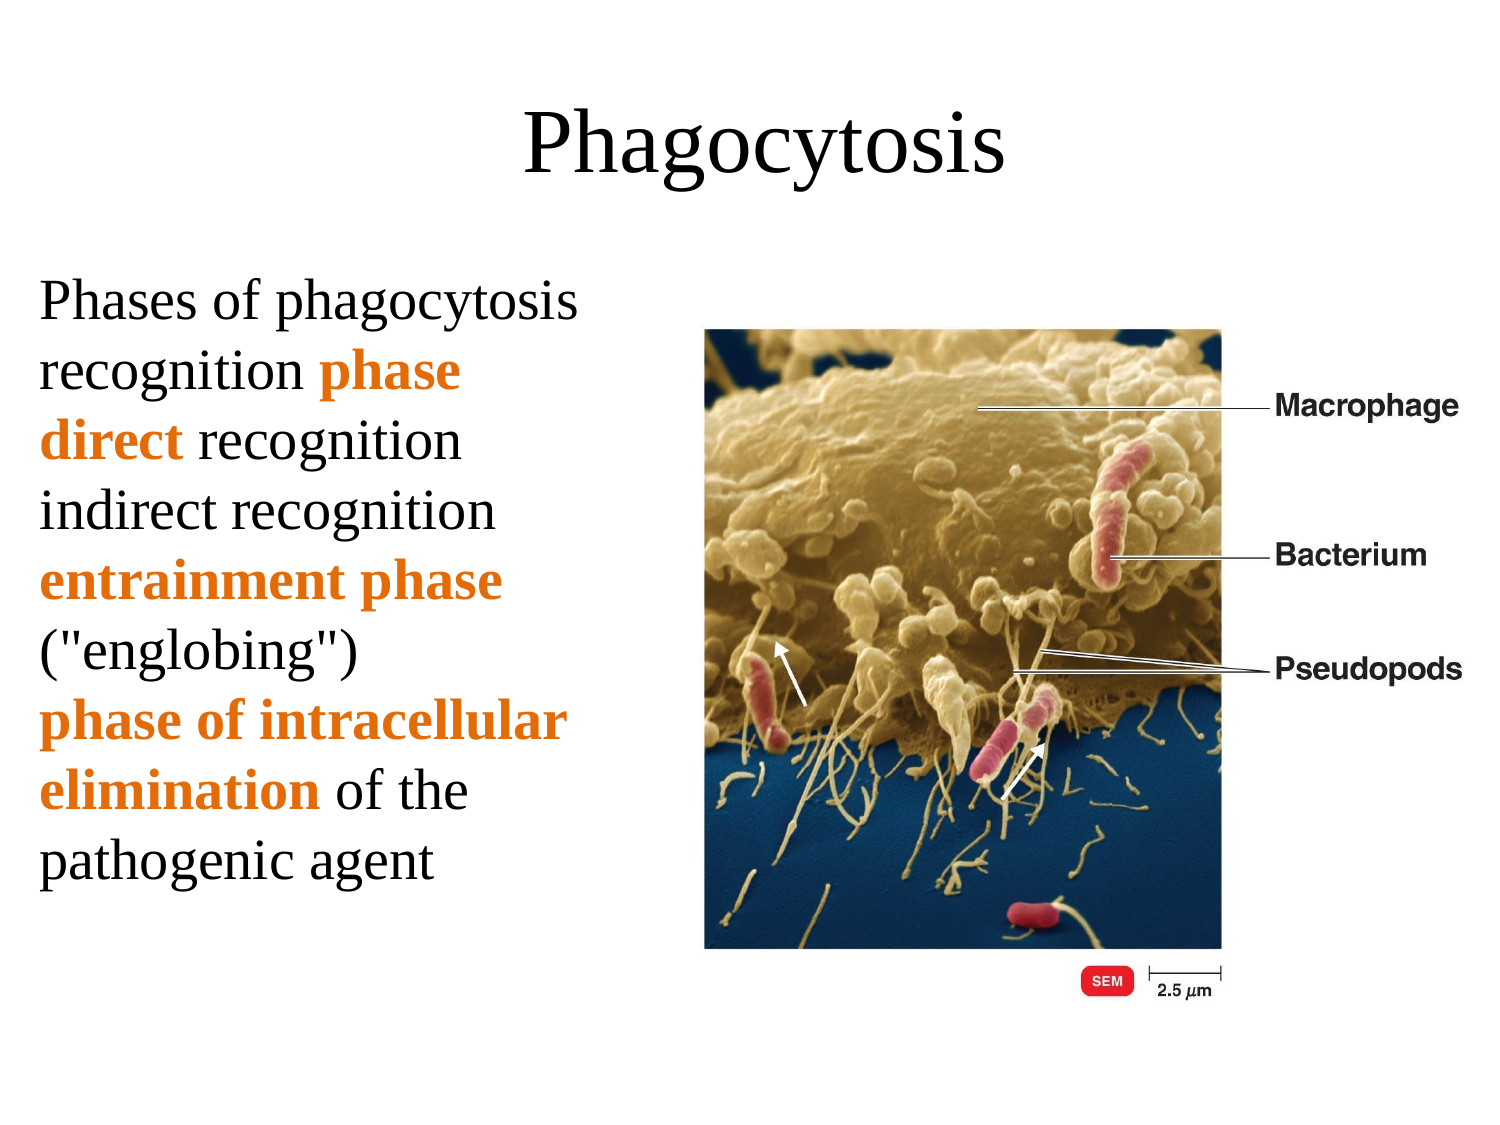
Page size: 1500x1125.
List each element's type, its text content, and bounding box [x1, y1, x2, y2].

text_box Phases of phagocytosis recognition phase direct recognition indirect recognition entrainment phase ("englobing") phase of intracellular elimination of the pathogenic agent [37, 260, 671, 891]
title Phagocytosis [102, 36, 1398, 269]
text_box [700, 325, 1465, 1002]
